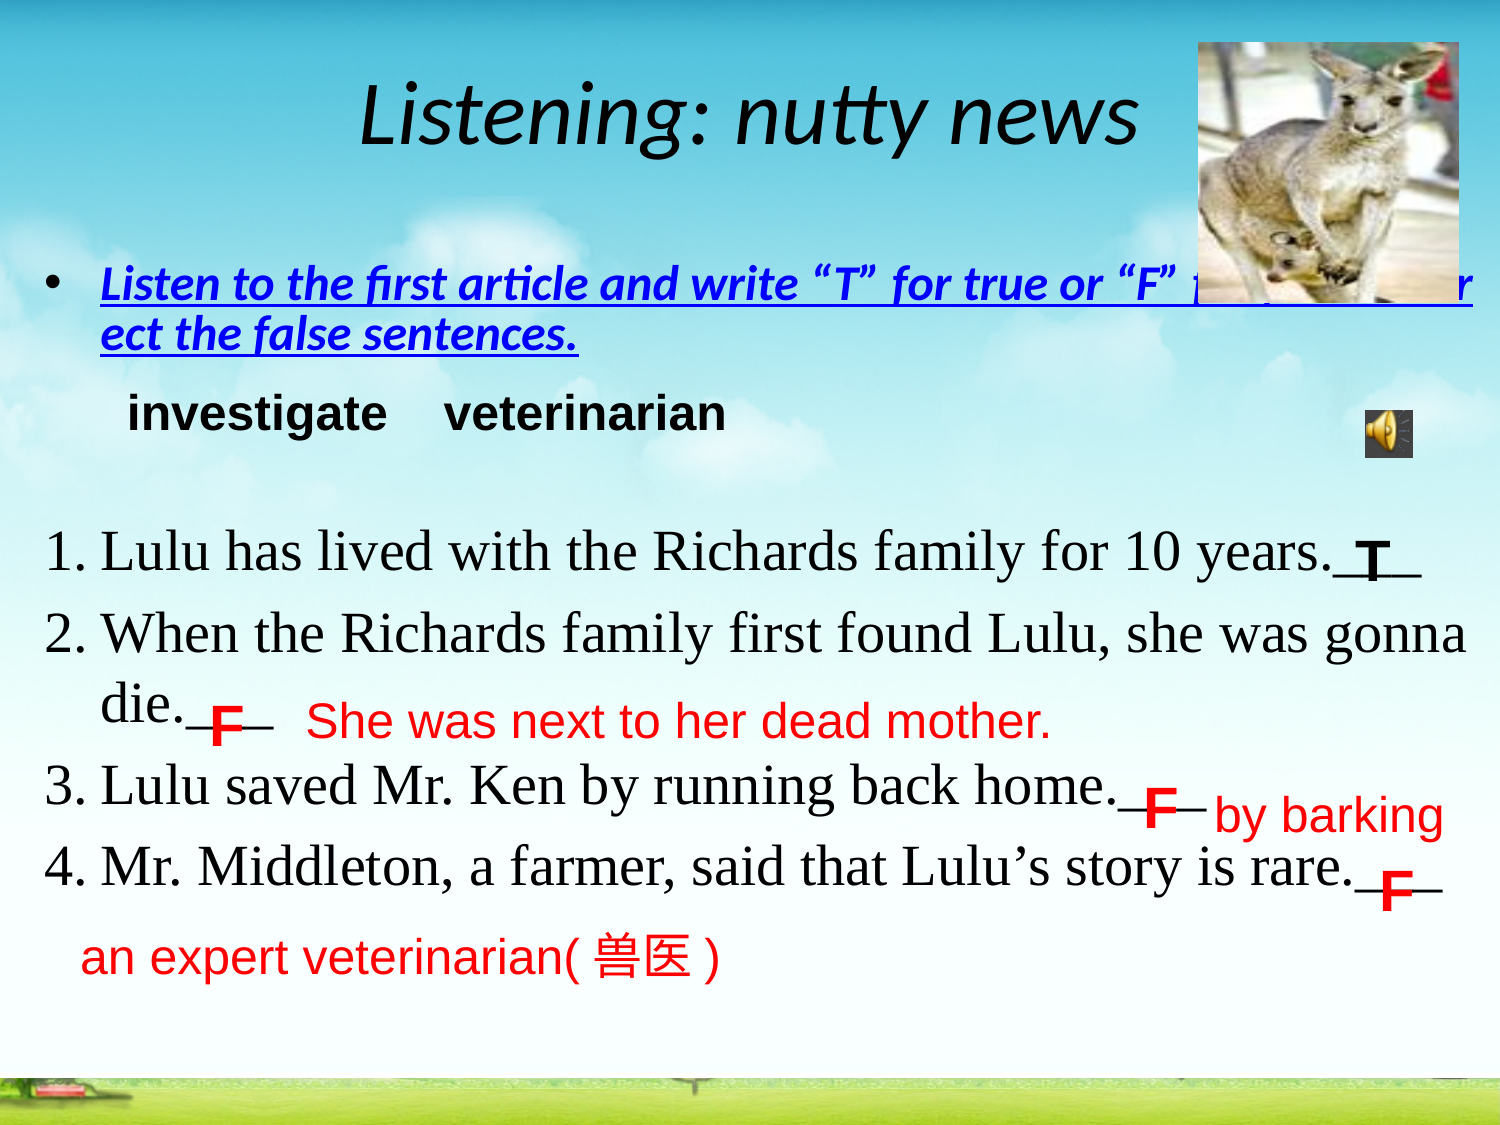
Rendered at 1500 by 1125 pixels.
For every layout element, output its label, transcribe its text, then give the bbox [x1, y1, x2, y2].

text_box She was next to her dead mother. [290, 680, 1069, 756]
text_box T [1340, 515, 1407, 601]
picture [1364, 408, 1415, 460]
text_box F [195, 680, 261, 766]
text_box F [1128, 763, 1194, 848]
text_box F [1364, 850, 1430, 931]
text_box an expert veterinarian(兽医) [65, 916, 736, 992]
text_box investigate veterinarian [112, 373, 1247, 449]
picture [0, 0, 1500, 1125]
title Listening: nutty news [75, 45, 1194, 233]
list Listen to the first article and write “T” for true or “F” for false. Correct the false sentences. Lulu has lived with the Richards family for 10 years.___ When the Richards family first found Lulu, she was gonna die.___ Lulu saved Mr. Ken by running back home.___ Mr. Middleton, a farmer, said that Lulu’s story is rare.___ [29, 243, 1500, 986]
text_box by barking [1199, 774, 1460, 850]
